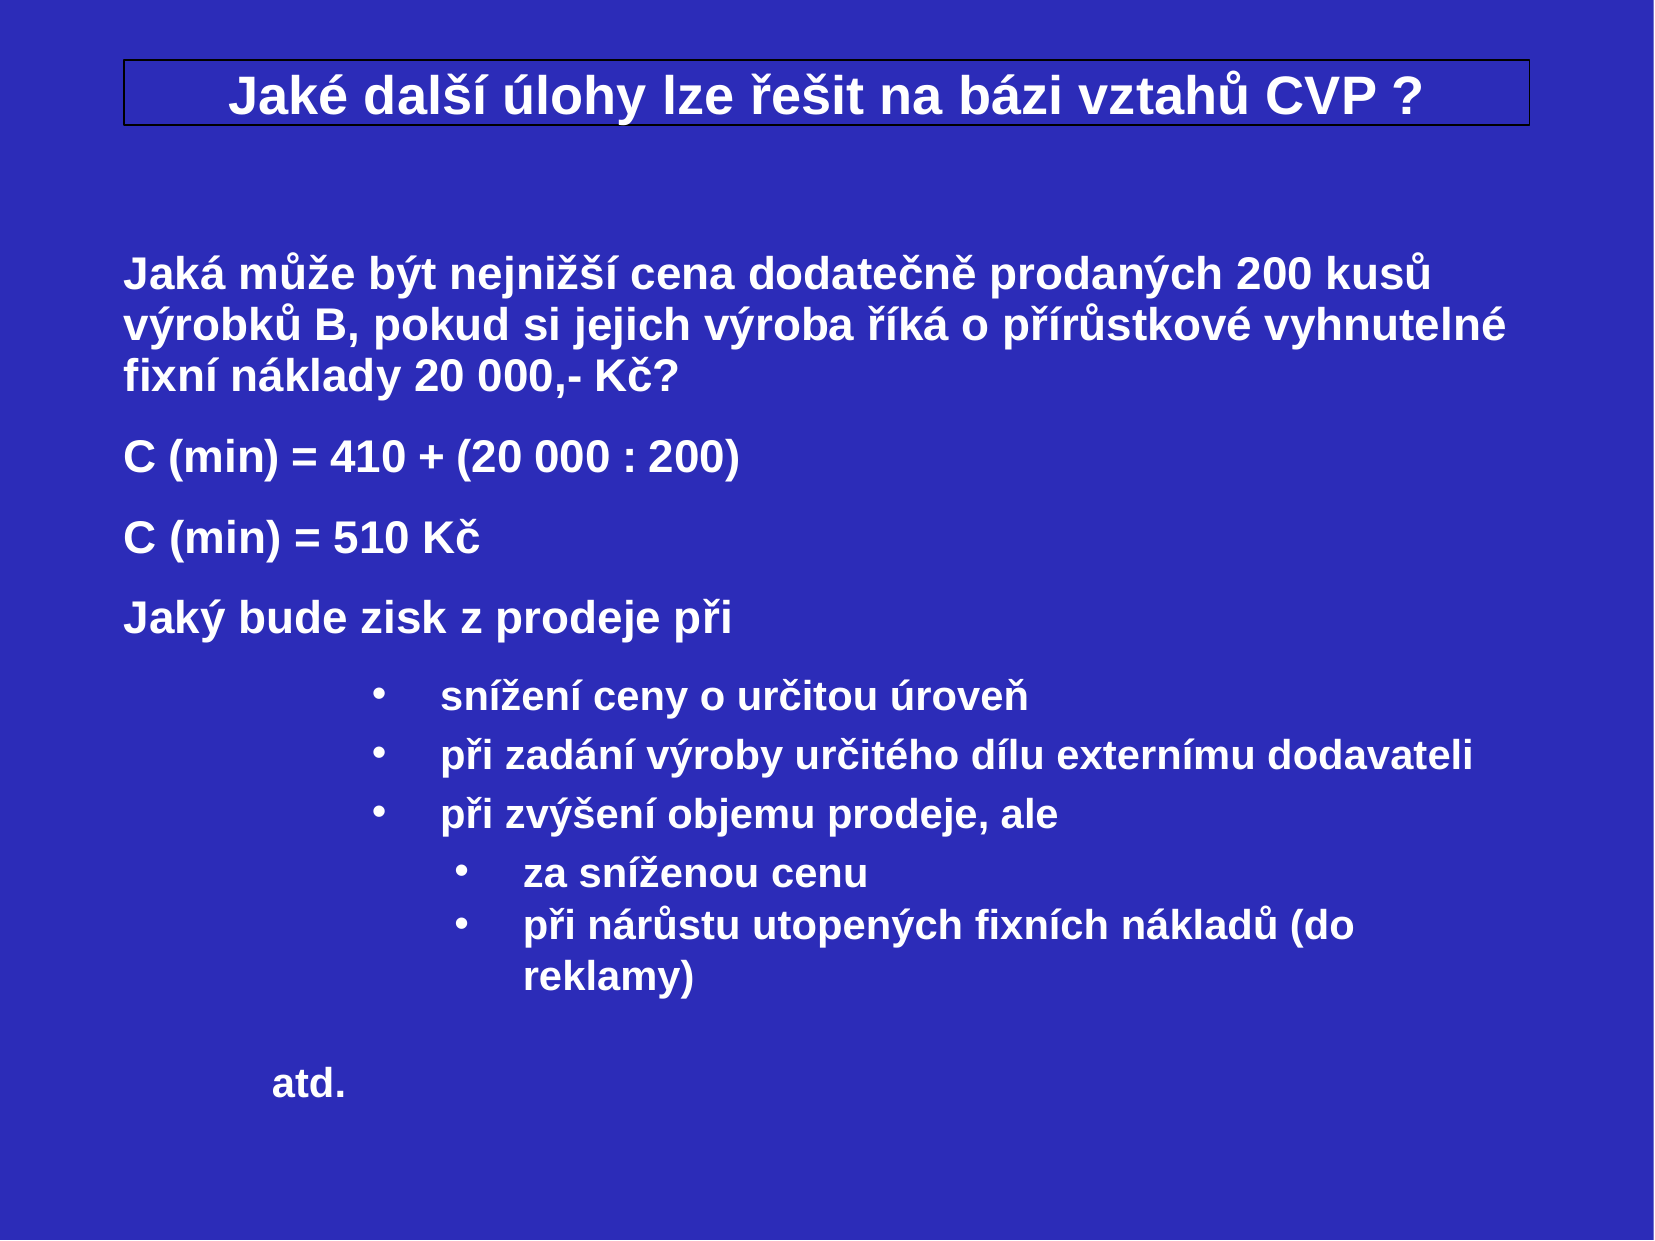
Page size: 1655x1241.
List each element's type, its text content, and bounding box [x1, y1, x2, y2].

text_box Jaká může být nejnižší cena dodatečně prodaných 200 kusů výrobků B, pokud si jejich výroba říká o přírůstkové vyhnutelné fixní náklady 20 000,- Kč? C (min) = 410 + (20 000 : 200) C (min) = 510 Kč Jaký bude zisk z prodeje při snížení ceny o určitou úroveň při zadání výroby určitého dílu externímu dodavateli při zvýšení objemu prodeje, ale za sníženou cenu při nárůstu utopených fixních nákladů (do reklamy) atd. [121, 248, 1538, 1107]
text_box [0, 0, 1654, 1240]
text_box Jaké další úlohy lze řešit na bázi vztahů CVP ? [123, 60, 1530, 126]
